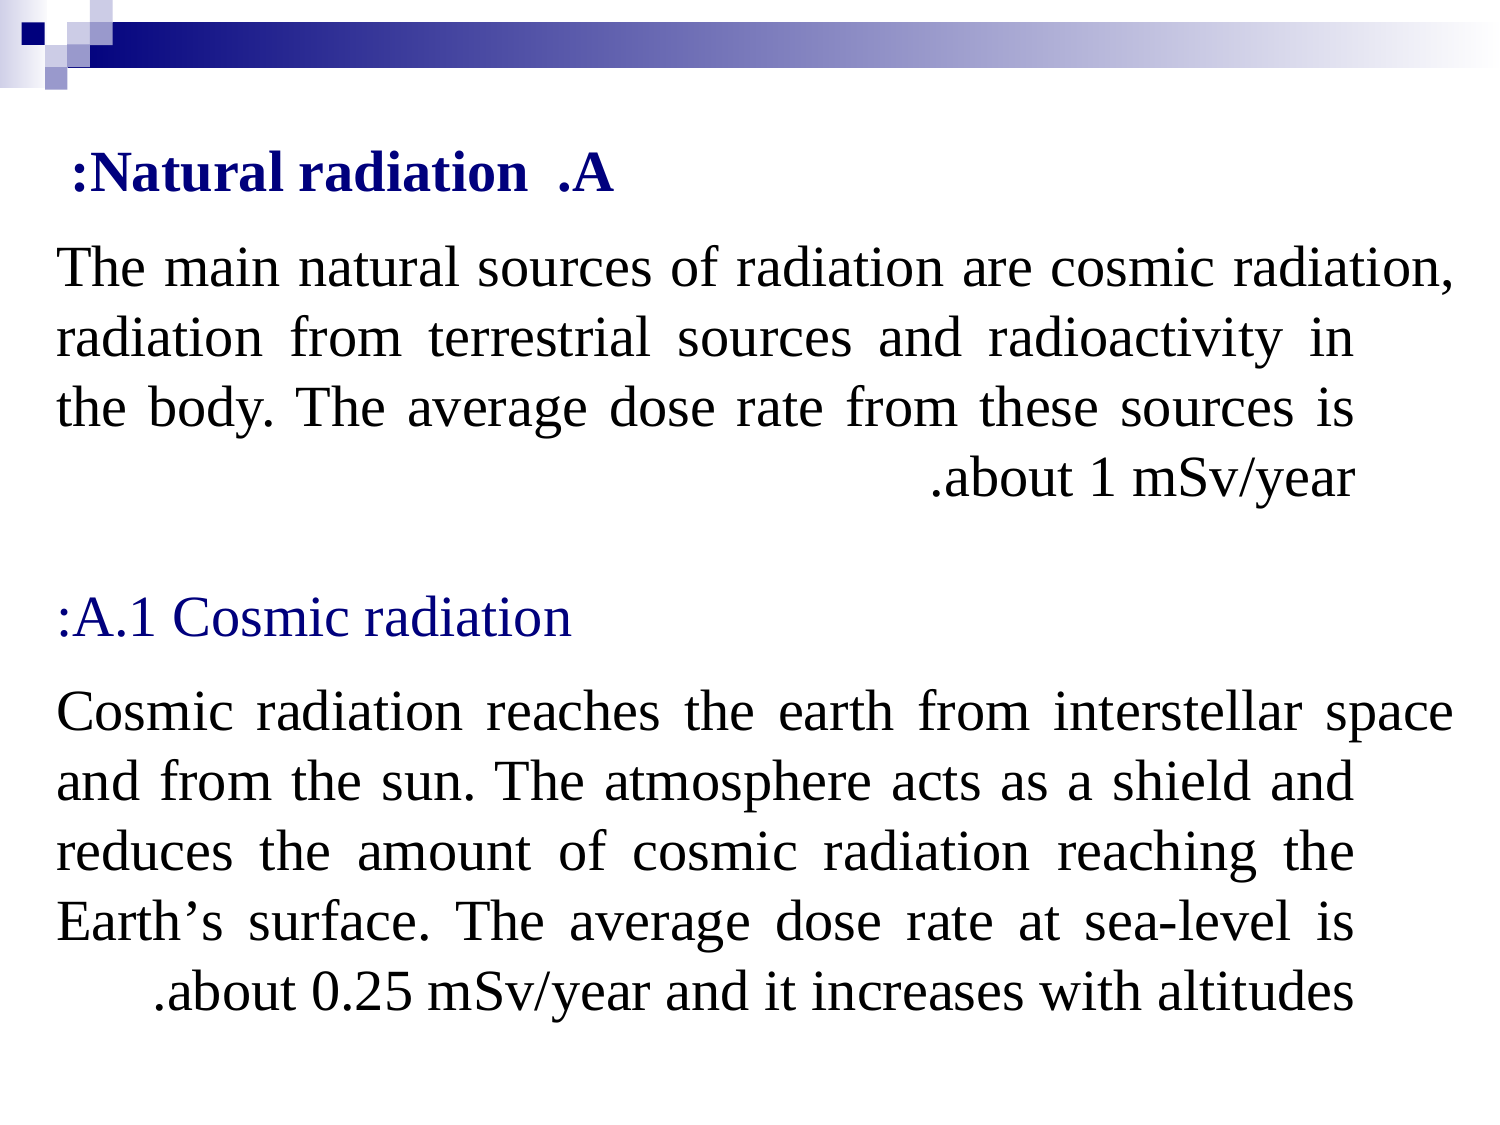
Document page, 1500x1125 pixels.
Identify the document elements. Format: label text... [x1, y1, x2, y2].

text_box Natural radiation: The main natural sources of radiation are cosmic radiation, radiation from terrestrial sources and radioactivity in the body. The average dose rate from these sources is about 1 mSv/year. A.1 Cosmic radiation: Cosmic radiation reaches the earth from interstellar space and from the sun. The atmosphere acts as a shield and reduces the amount of cosmic radiation reaching the Earth’s surface. The average dose rate at sea-level is about 0.25 mSv/year and it increases with altitudes. [41, 125, 1471, 1030]
